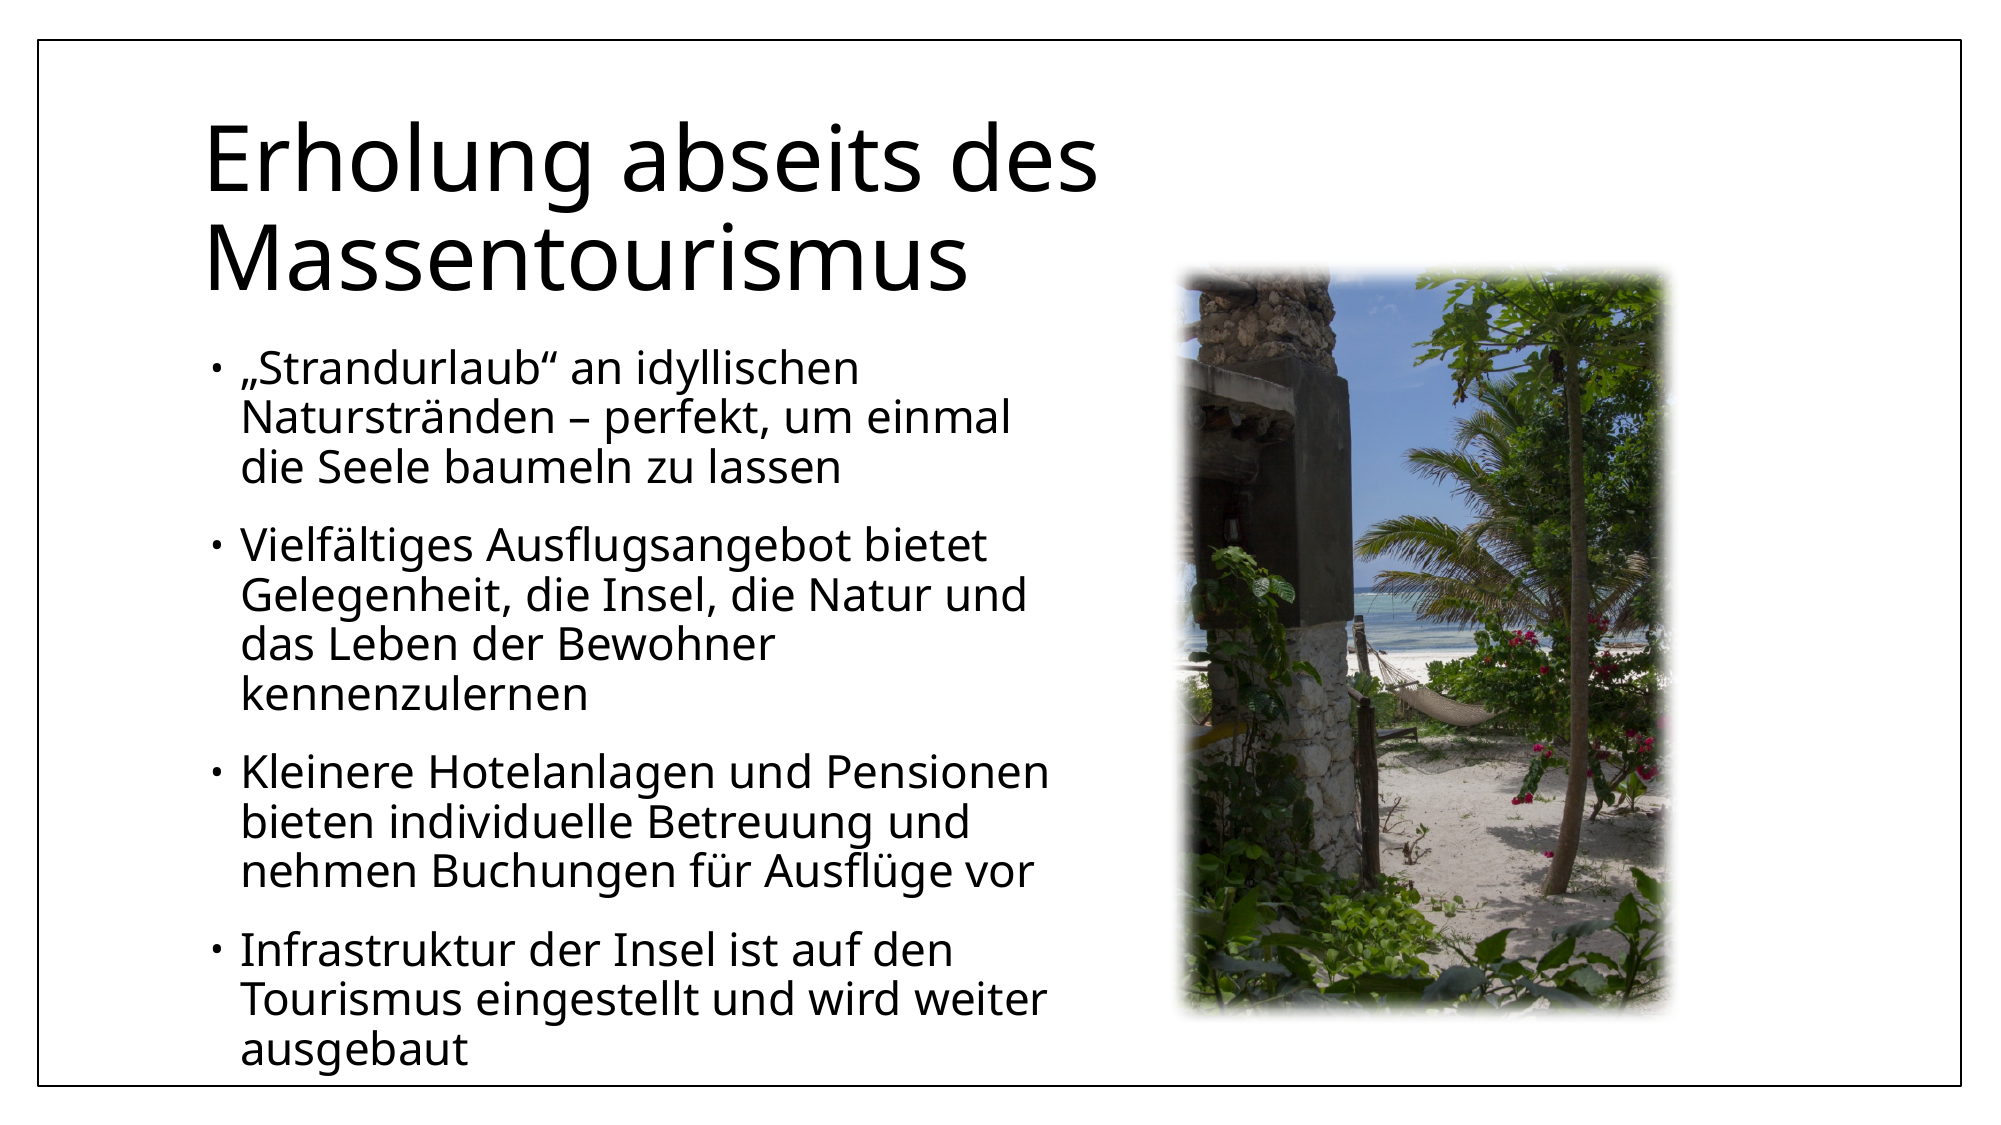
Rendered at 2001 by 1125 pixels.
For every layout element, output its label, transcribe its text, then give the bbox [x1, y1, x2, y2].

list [1169, 259, 1680, 1025]
list „Strandurlaub“ an idyllischen Naturstränden – perfekt, um einmal die Seele baumeln zu lassen Vielfältiges Ausflugsangebot bietet Gelegenheit, die Insel, die Natur und das Leben der Bewohner kennenzulernen Kleinere Hotelanlagen und Pensionen bieten individuelle Betreuung und nehmen Buchungen für Ausflüge vor Infrastruktur der Insel ist auf den Tourismus eingestellt und wird weiter ausgebaut [187, 337, 1074, 998]
title Erholung abseits des Massentourismus [187, 99, 1808, 323]
